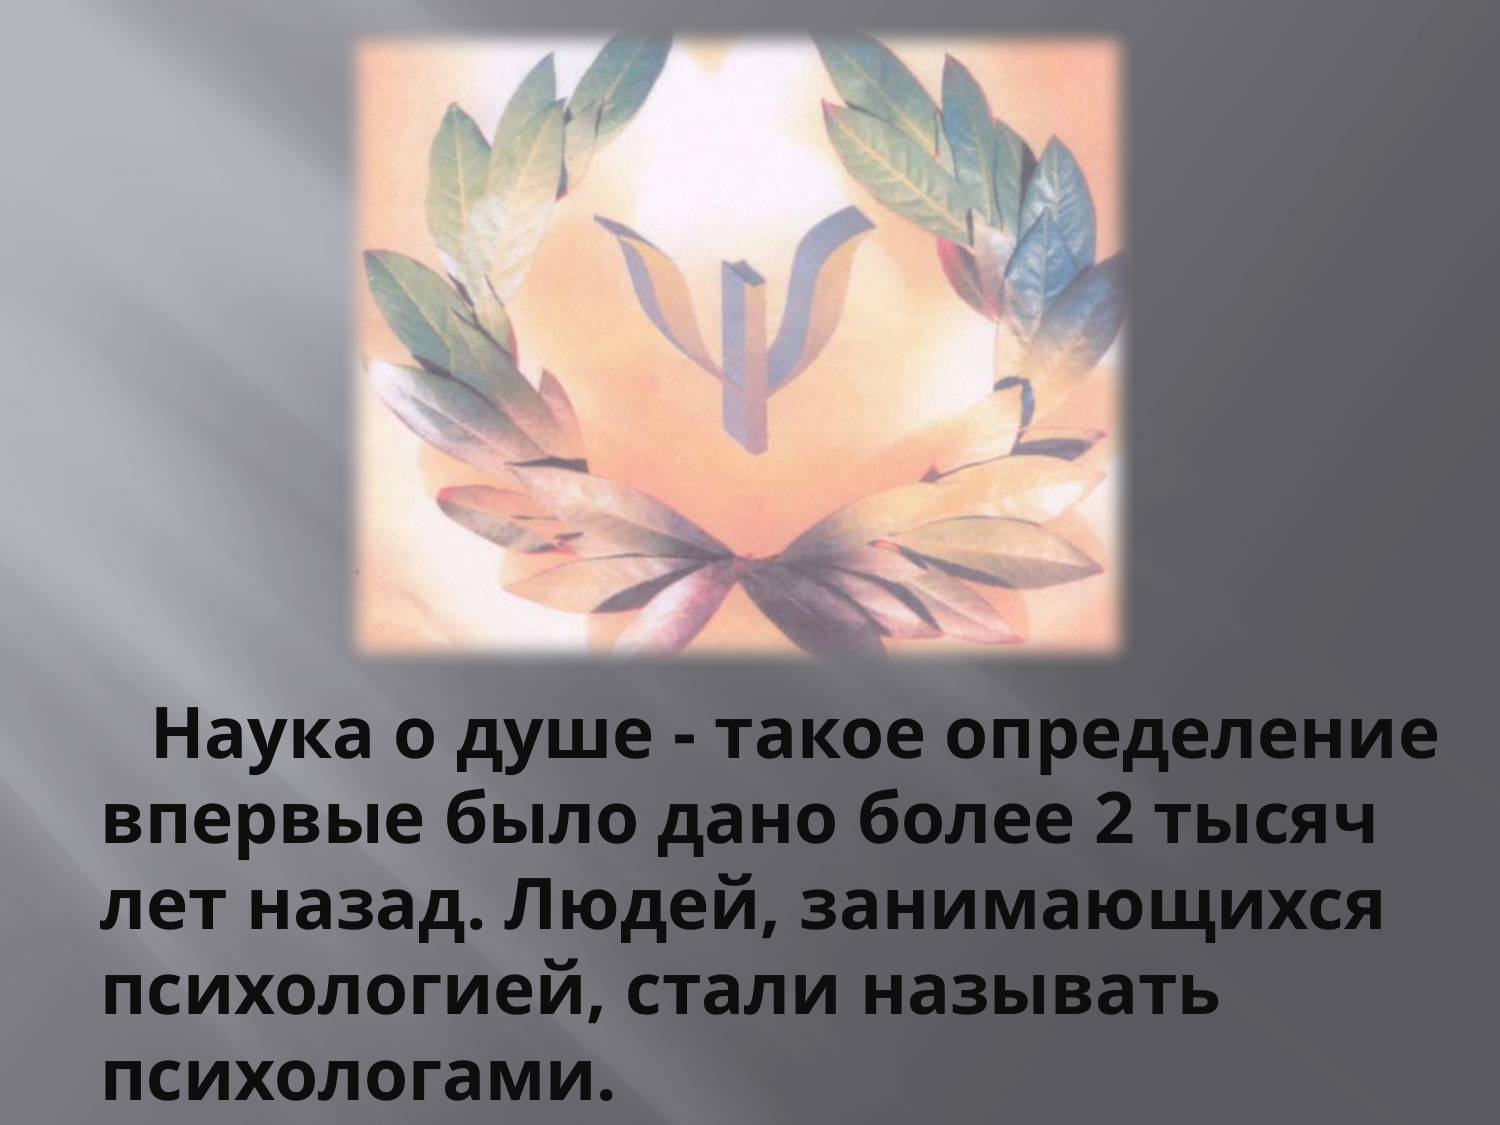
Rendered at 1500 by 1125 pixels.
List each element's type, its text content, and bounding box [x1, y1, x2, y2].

picture [339, 23, 1137, 670]
list Наука о душе - такое определение впервые было дано более 2 тысяч лет назад. Людей, занимающихся психологией, стали называть психологами. [0, 679, 1500, 1125]
